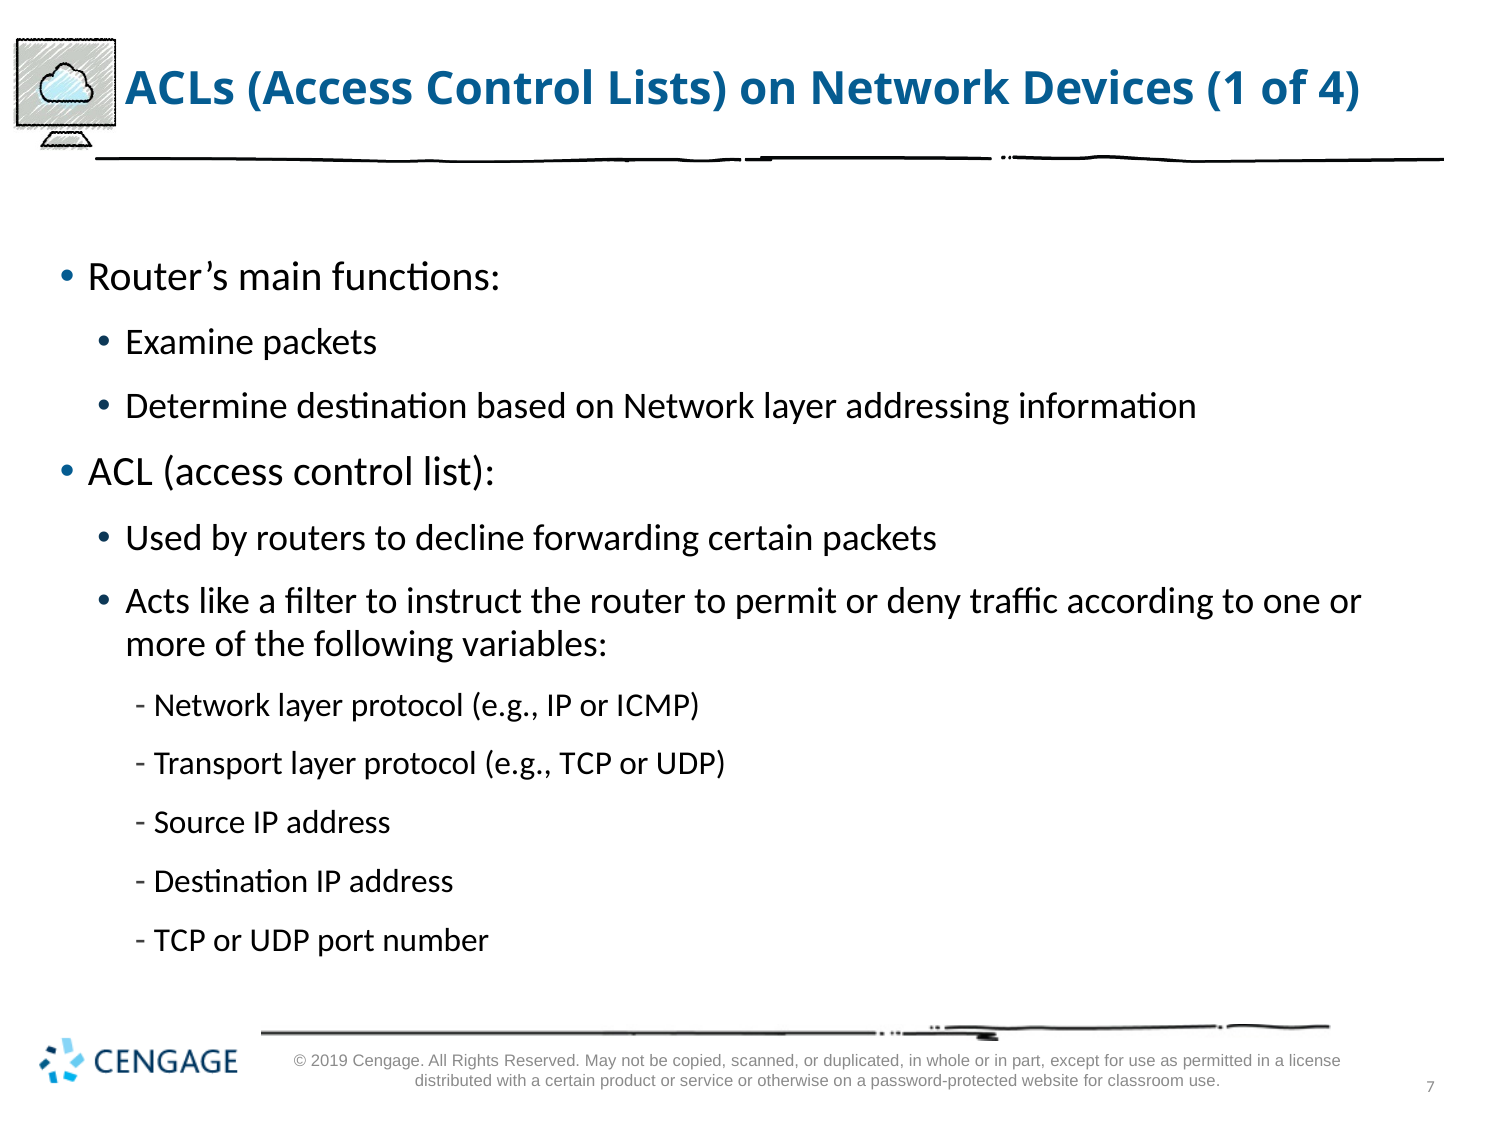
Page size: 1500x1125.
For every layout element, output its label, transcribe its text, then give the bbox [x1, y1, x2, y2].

picture [19, 1024, 250, 1096]
picture [13, 36, 117, 151]
list Router’s main functions: Examine packets Determine destination based on Network layer addressing information A C L (access control list): Used by routers to decline forwarding certain packets Acts like a filter to instruct the router to permit or deny traffic according to one or more of the following variables: Network layer protocol (e.g., IP or I C M P) Transport layer protocol (e.g., T C P or U D P) Source IP address Destination IP address T C P or U D P port number [59, 252, 1441, 967]
picture [261, 1024, 1331, 1041]
footer © 2019 Cengage. All Rights Reserved. May not be copied, scanned, or duplicated, in whole or in part, except for use as permitted in a license distributed with a certain product or service or otherwise on a password-protected website for classroom use. [262, 1050, 1375, 1091]
picture [95, 155, 1444, 163]
title A C Ls (Access Control Lists) on Network Devices (1 of 4) [125, 66, 1442, 116]
